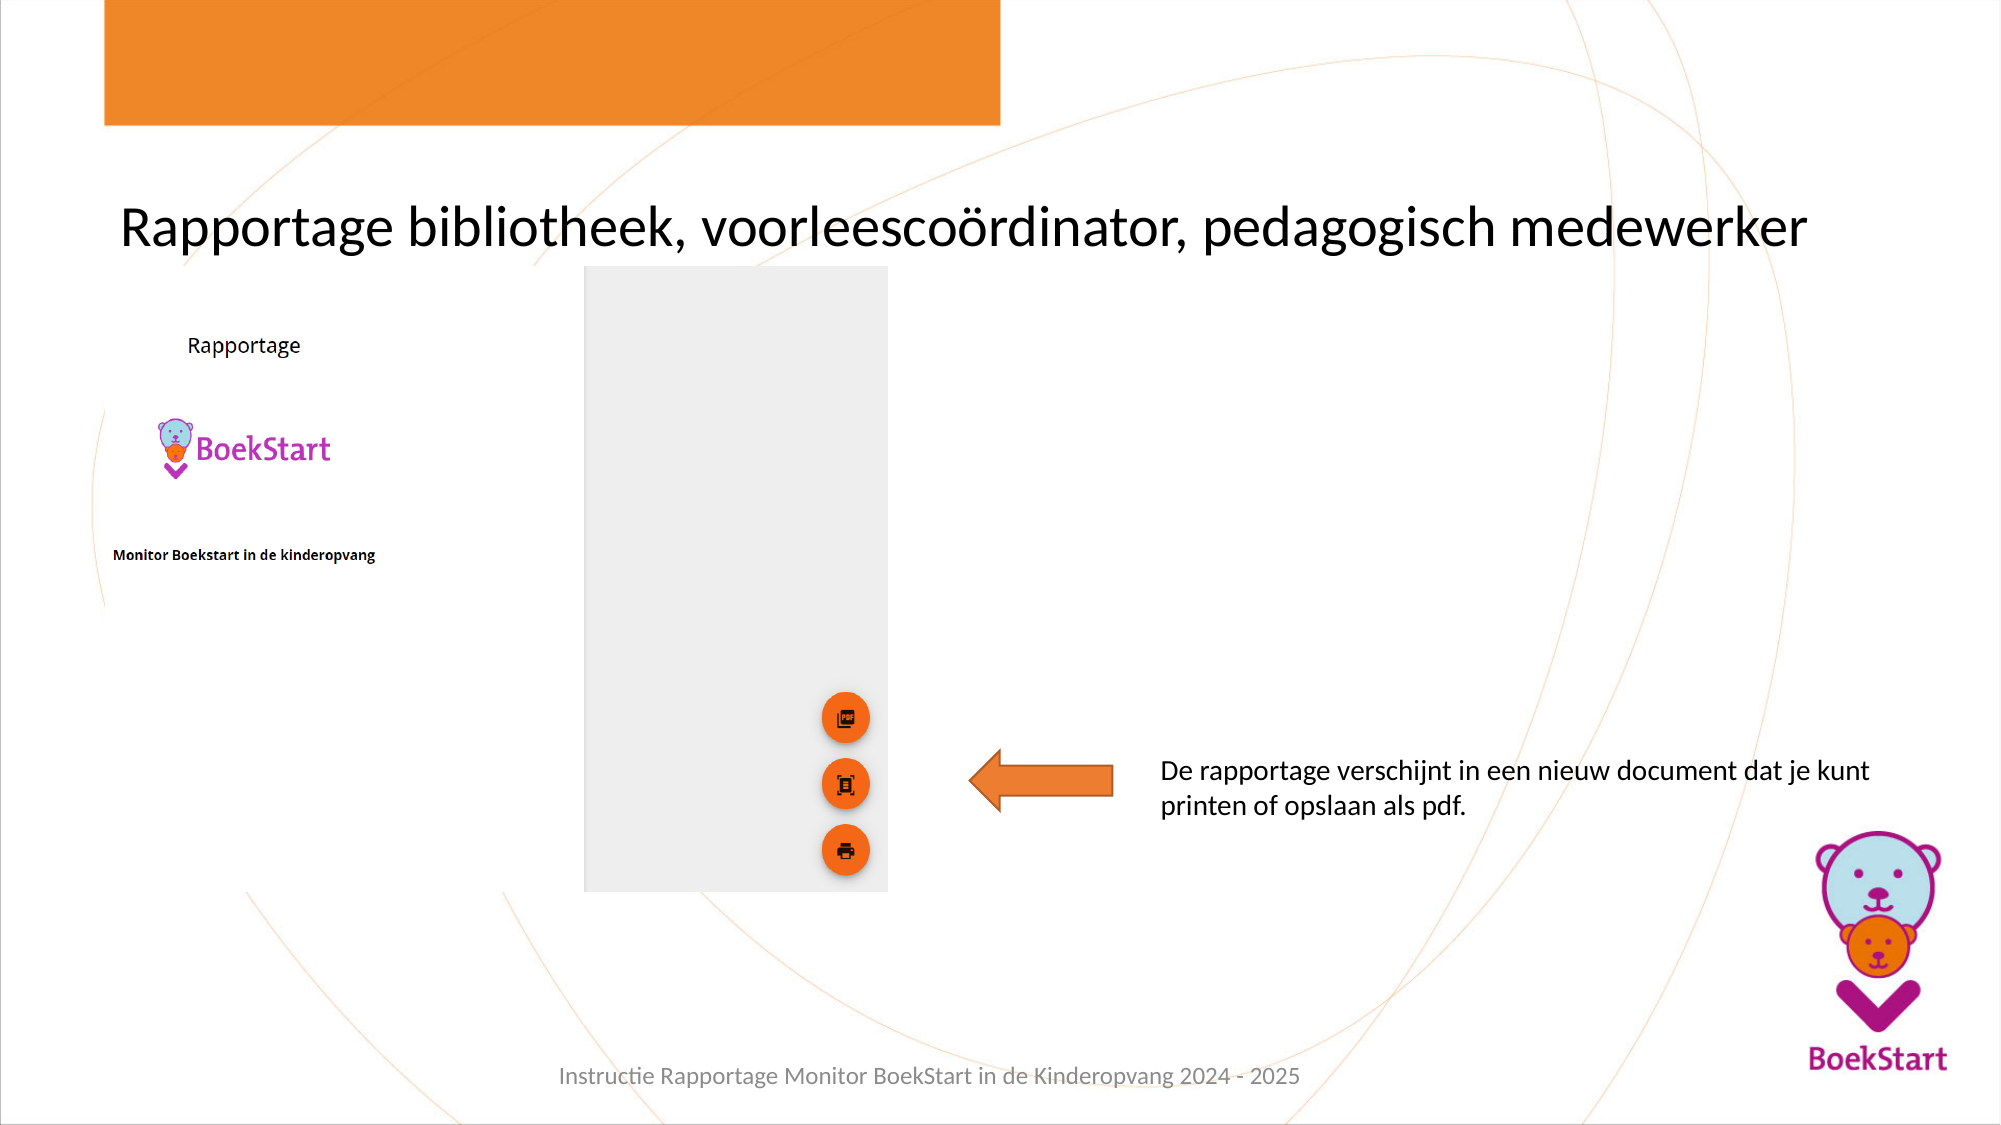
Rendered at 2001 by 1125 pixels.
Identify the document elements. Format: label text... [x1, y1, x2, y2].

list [105, 266, 888, 892]
title Rapportage bibliotheek, voorleescoördinator, pedagogisch medewerker [105, 158, 1863, 297]
picture [0, 0, 2001, 1125]
text_box De rapportage verschijnt in een nieuw document dat je kunt printen of opslaan als pdf. [1145, 750, 1896, 867]
text_box [968, 748, 1114, 814]
footer Instructie Rapportage Monitor BoekStart in de Kinderopvang 2024 - 2025 [486, 1044, 1386, 1105]
